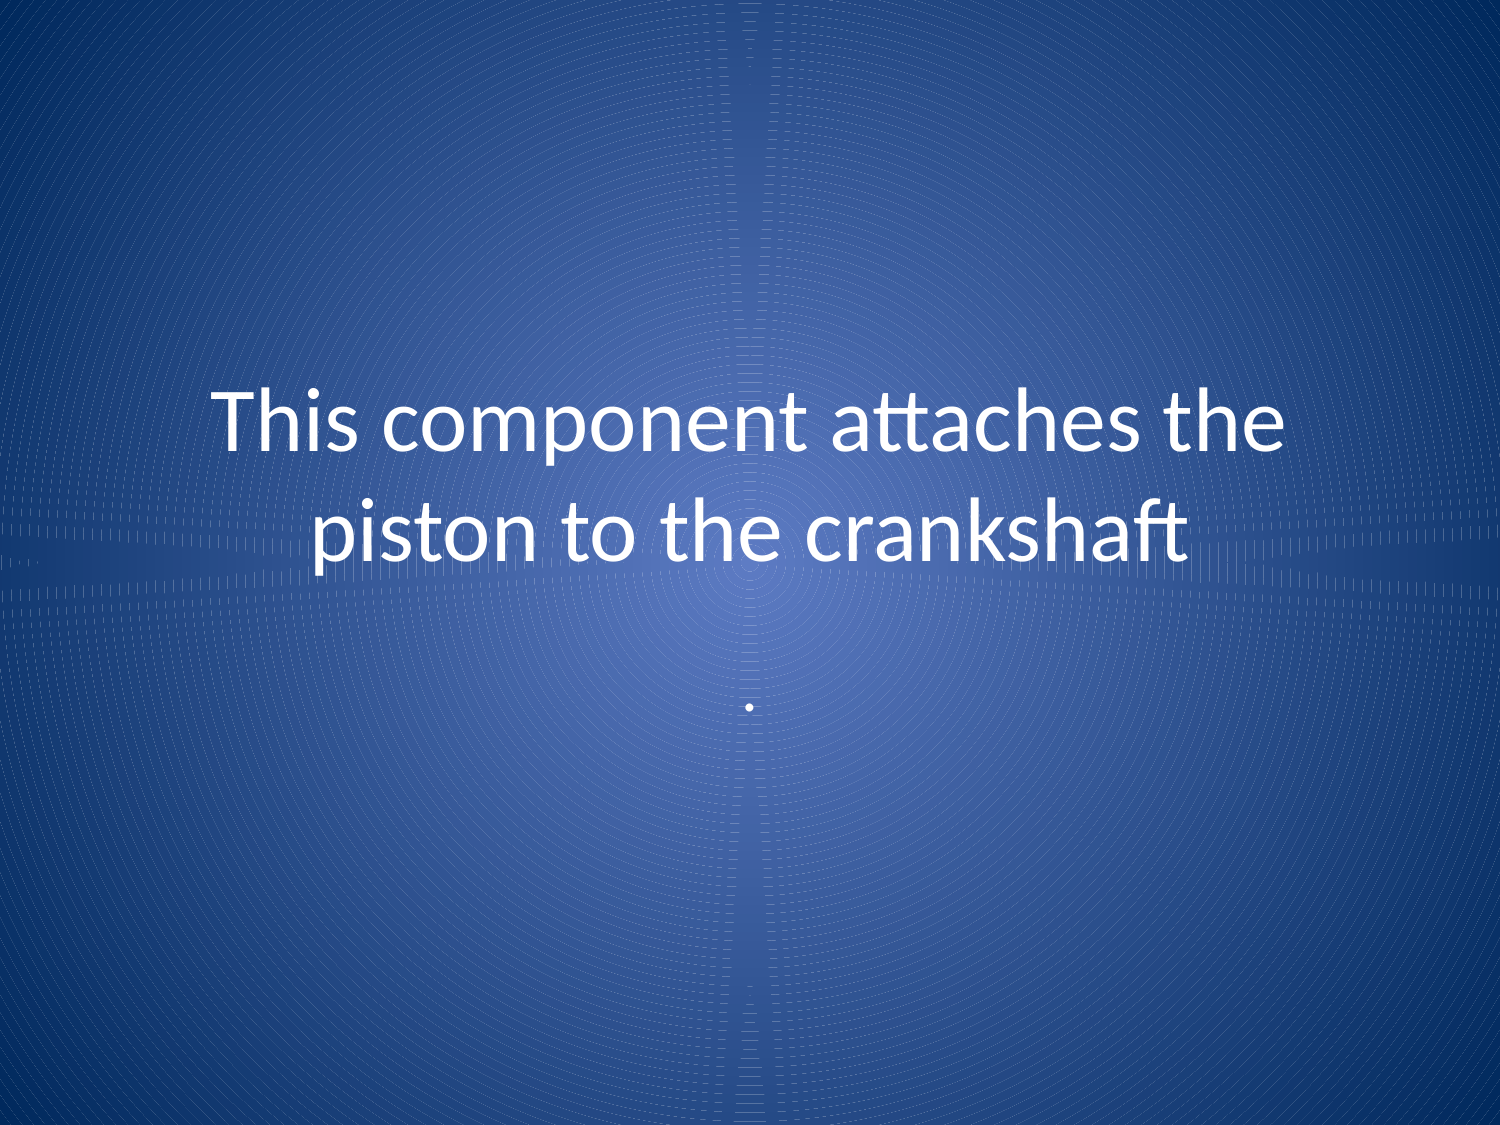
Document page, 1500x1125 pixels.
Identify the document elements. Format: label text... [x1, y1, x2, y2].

title This component attaches the piston to the crankshaft [112, 349, 1388, 591]
subtitle . [225, 637, 1275, 925]
